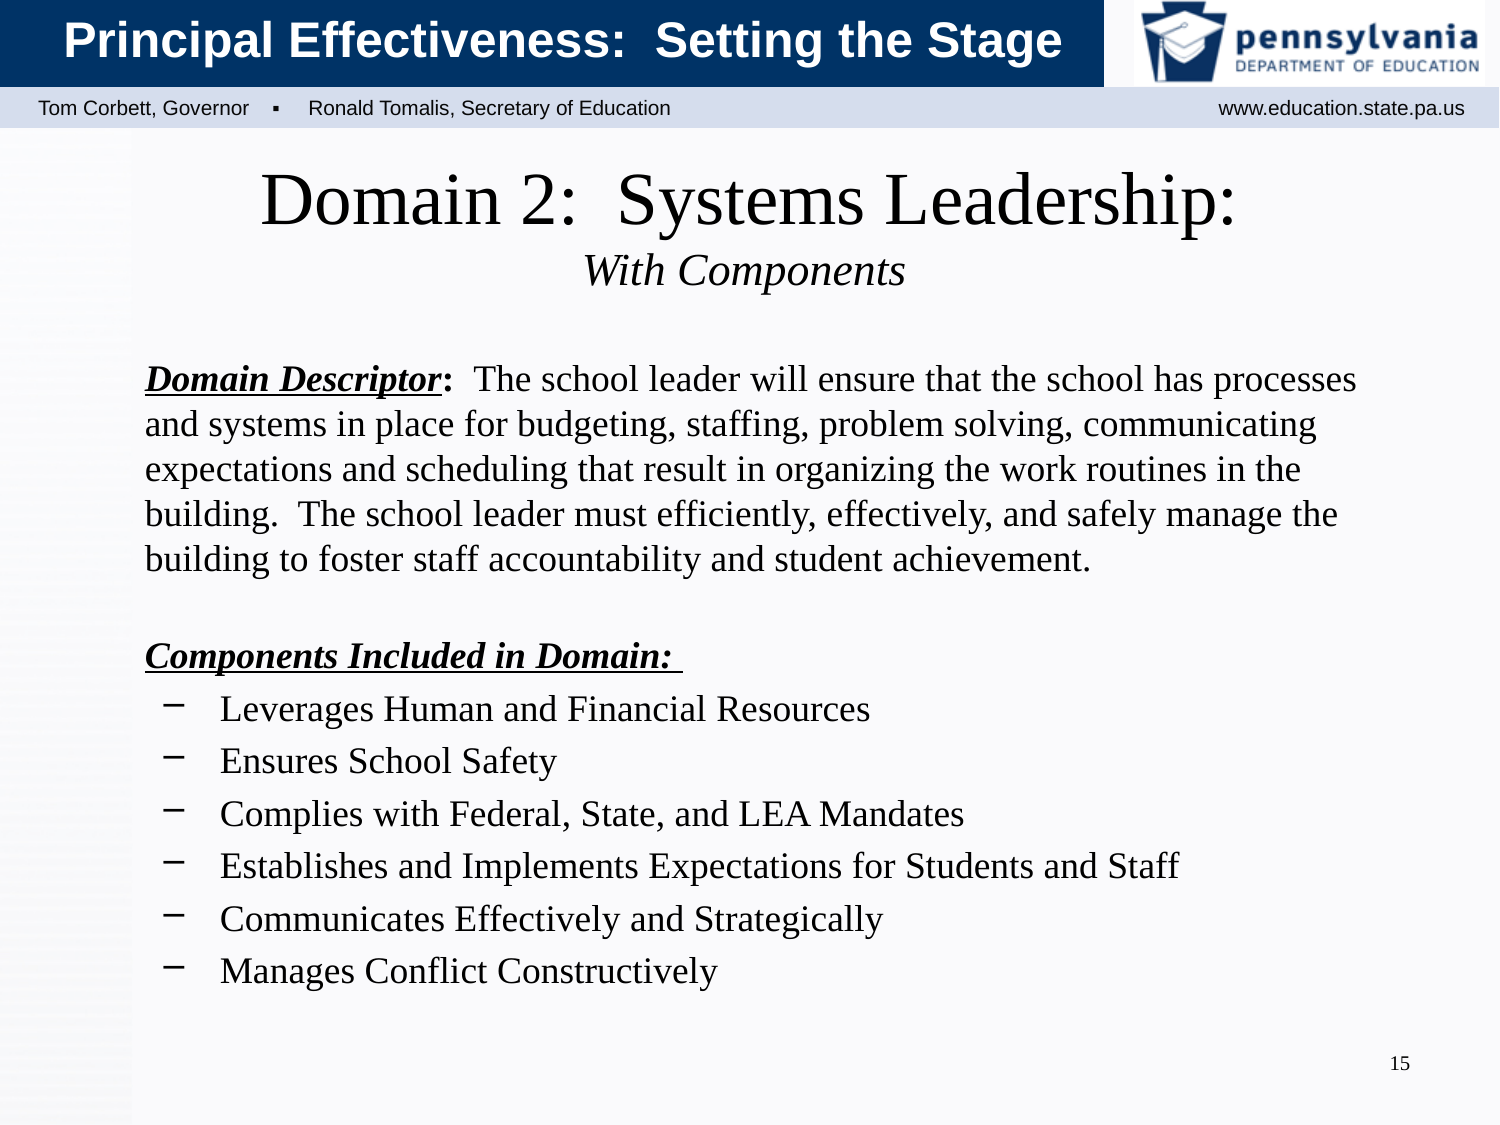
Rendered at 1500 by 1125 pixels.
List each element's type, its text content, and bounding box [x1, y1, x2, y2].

picture [0, 0, 1500, 1125]
list Domain Descriptor: The school leader will ensure that the school has processes and systems in place for budgeting, staffing, problem solving, communicating expectations and scheduling that result in organizing the work routines in the building. The school leader must efficiently, effectively, and safely manage the building to foster staff accountability and student achievement. Components Included in Domain: Leverages Human and Financial Resources Ensures School Safety Complies with Federal, State, and LEA Mandates Establishes and Implements Expectations for Students and Staff Communicates Effectively and Strategically Manages Conflict Constructively [73, 346, 1424, 1089]
text_box 15 [1374, 1042, 1444, 1103]
title Domain 2: Systems Leadership: With Components [75, 142, 1425, 294]
